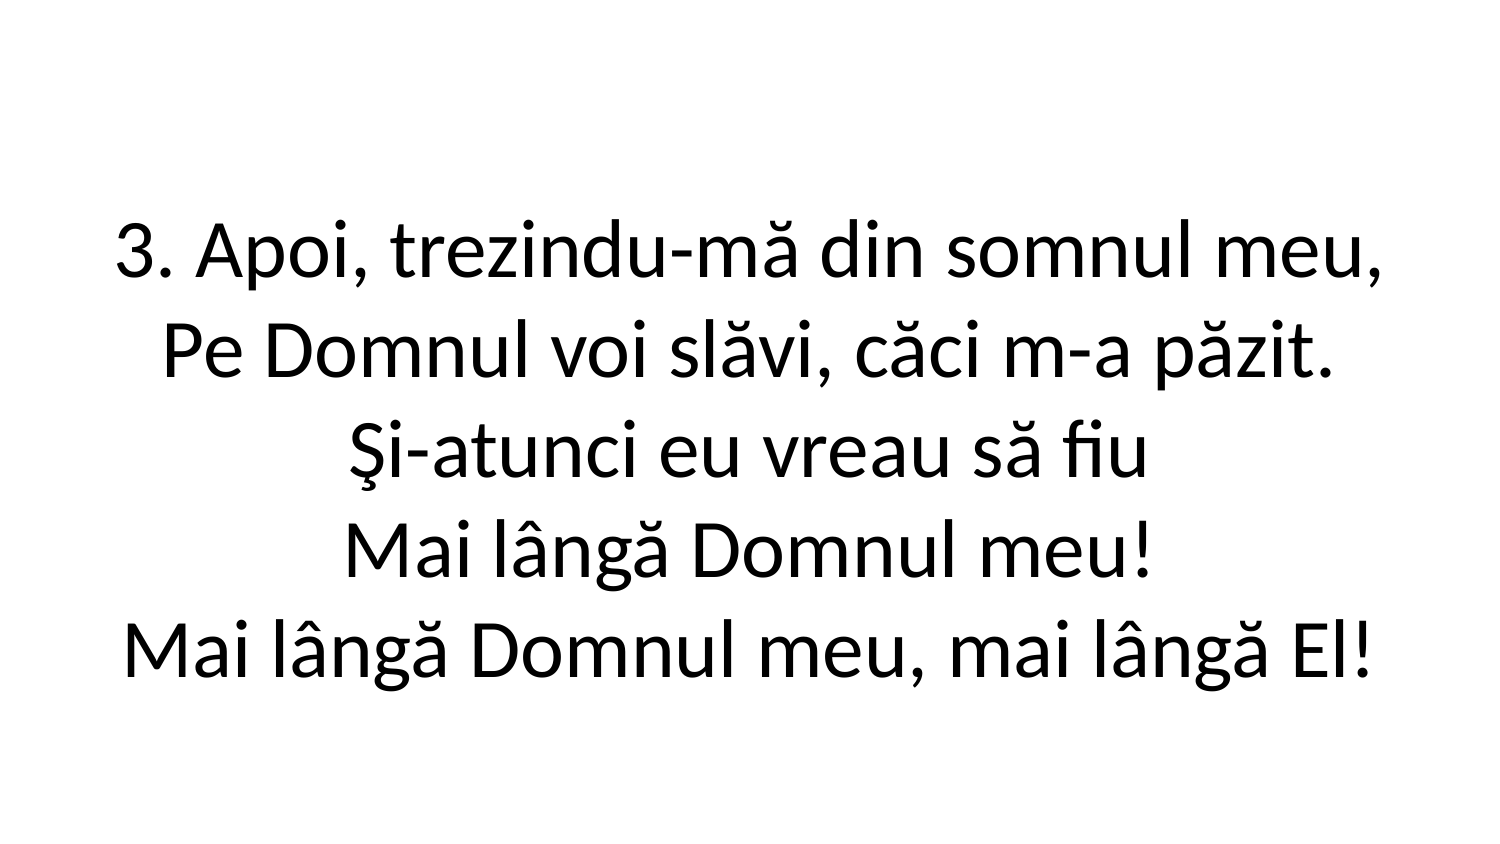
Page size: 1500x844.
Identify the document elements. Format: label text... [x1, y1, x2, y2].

text_box 3. Apoi, trezindu-mă din somnul meu, Pe Domnul voi slăvi, căci m-a păzit. Şi-atunci eu vreau să fiu Mai lângă Domnul meu! Mai lângă Domnul meu, mai lângă El! [98, 142, 1402, 702]
